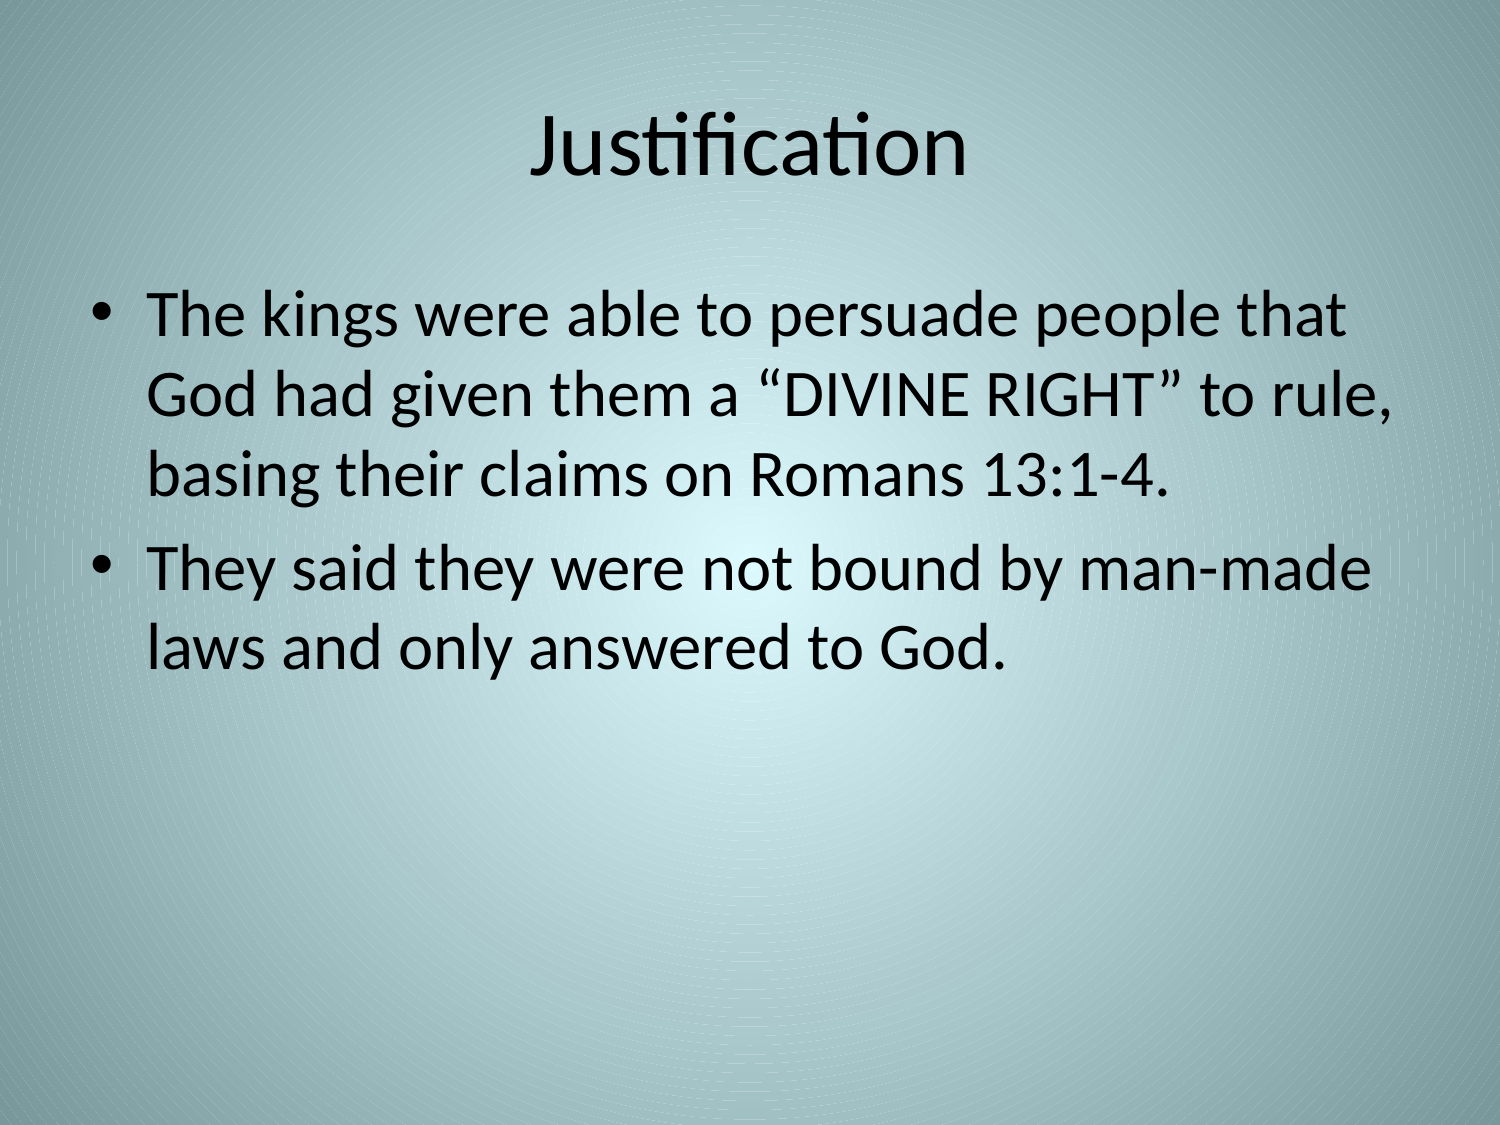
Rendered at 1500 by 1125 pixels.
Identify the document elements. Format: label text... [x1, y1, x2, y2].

title Justification [75, 45, 1425, 233]
list The kings were able to persuade people that God had given them a “DIVINE RIGHT” to rule, basing their claims on Romans 13:1-4. They said they were not bound by man-made laws and only answered to God. [75, 262, 1425, 1005]
